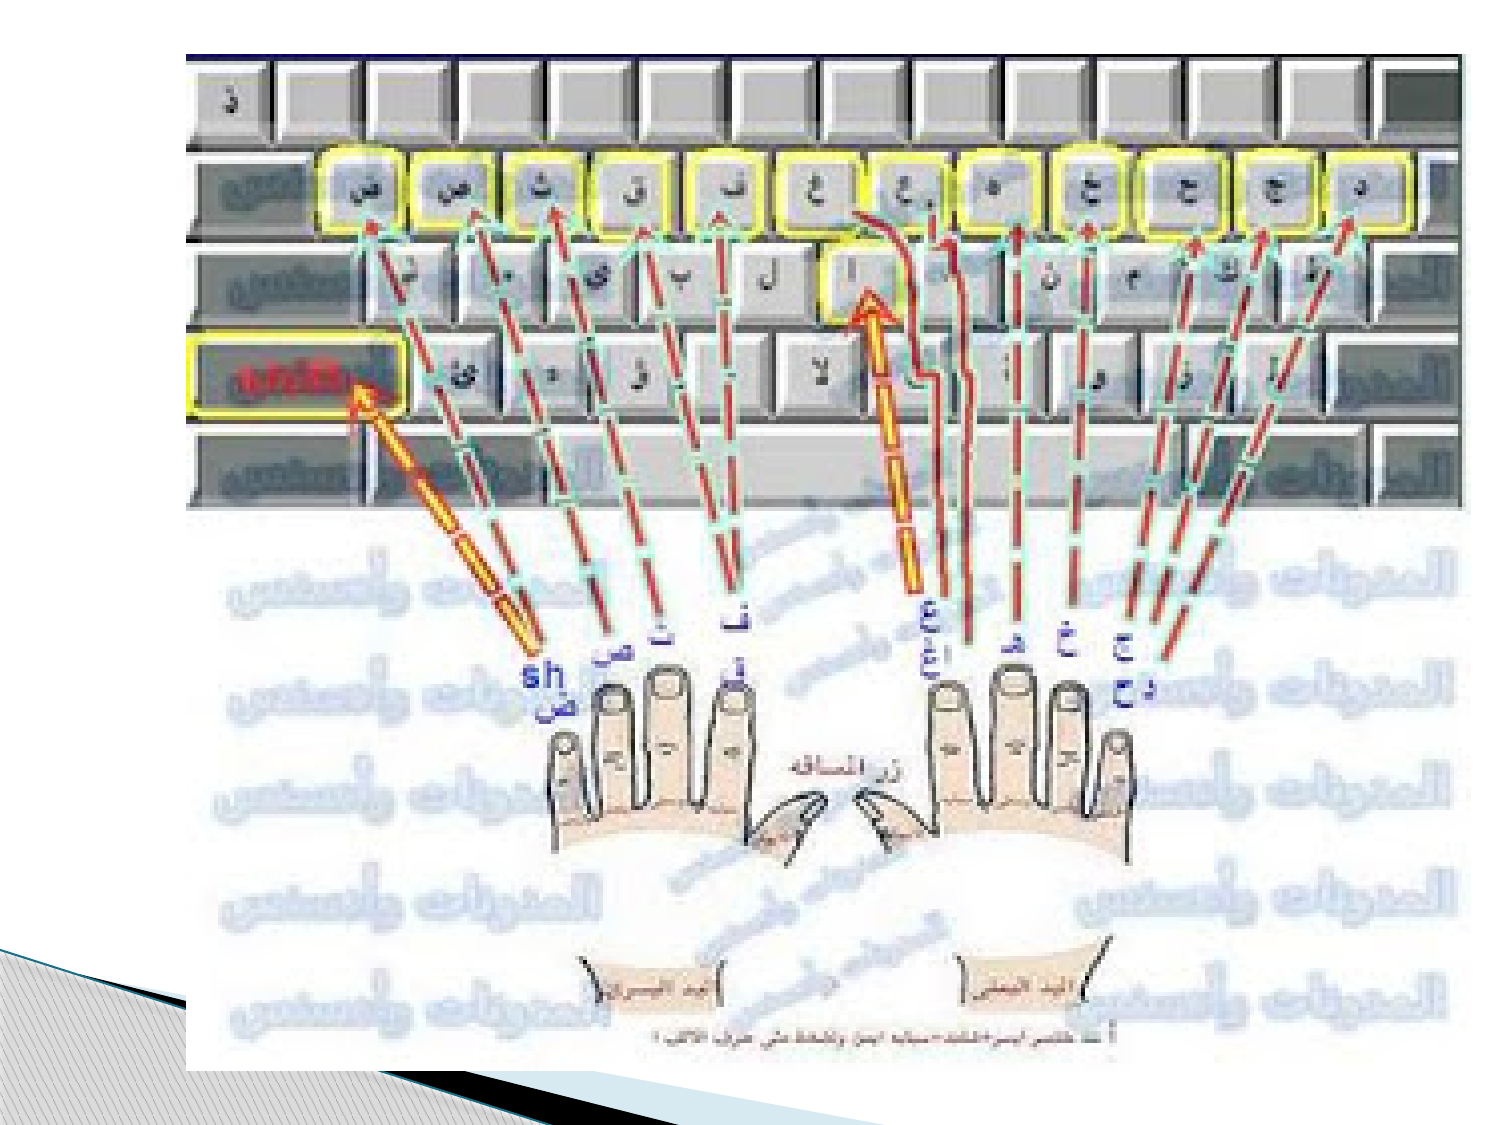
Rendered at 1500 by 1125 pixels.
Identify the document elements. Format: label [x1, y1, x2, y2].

list [186, 54, 1471, 1071]
